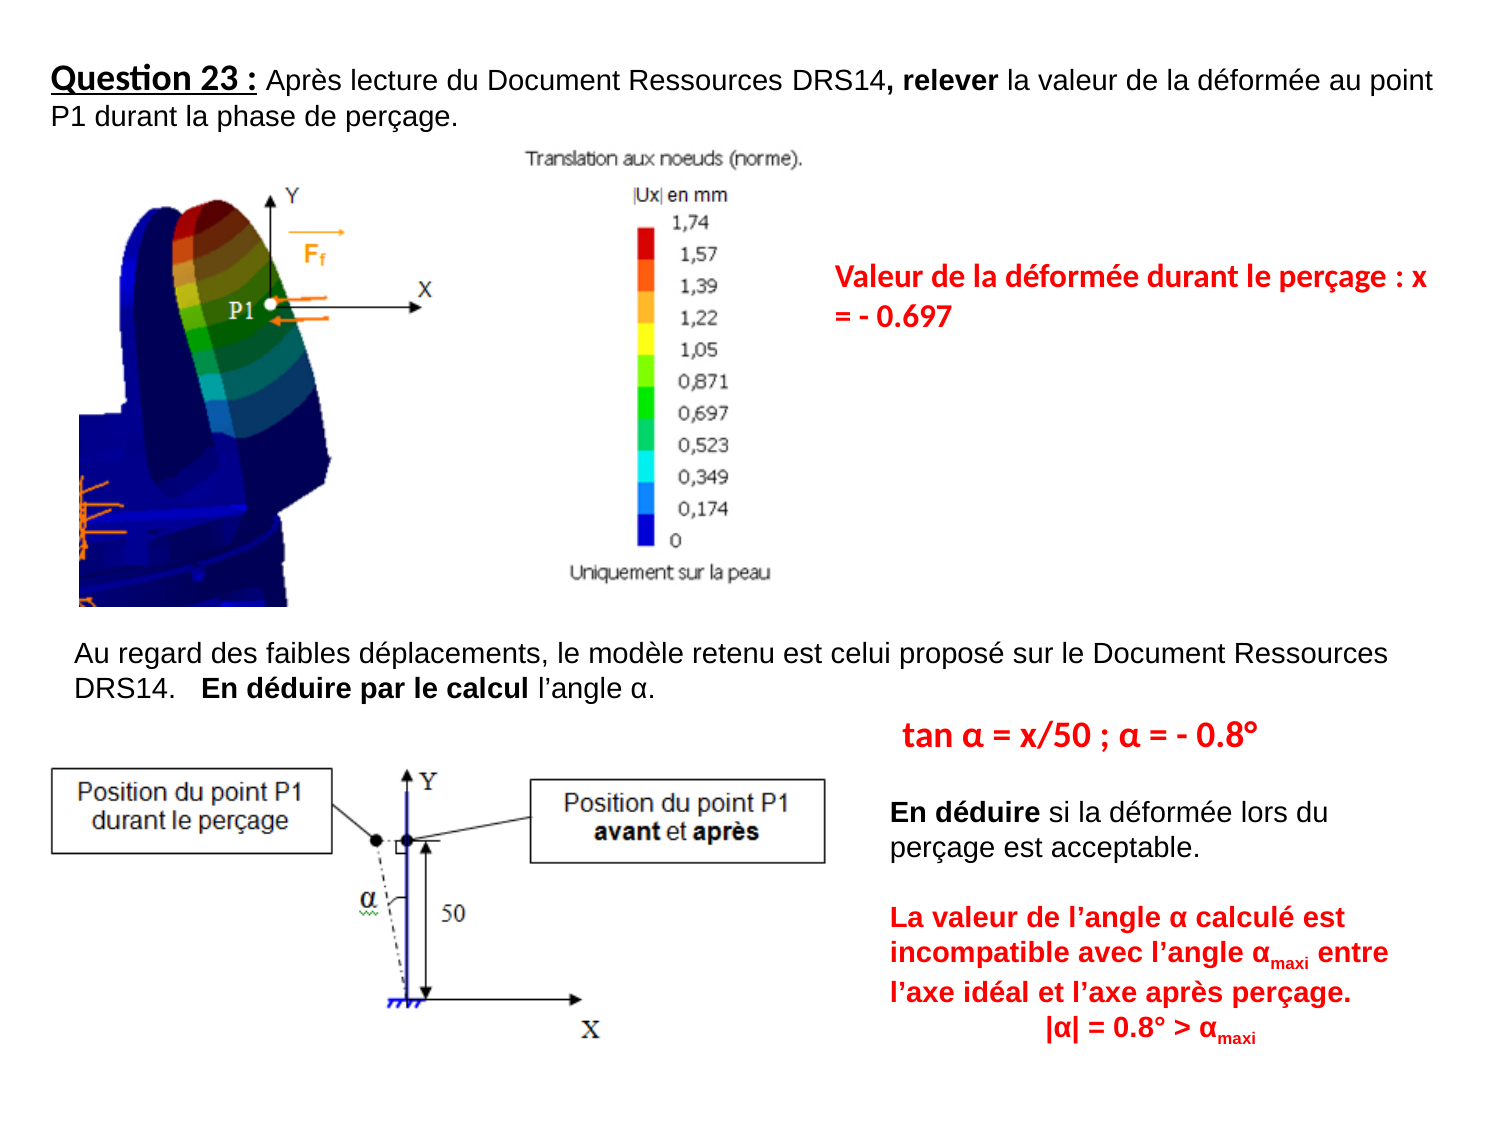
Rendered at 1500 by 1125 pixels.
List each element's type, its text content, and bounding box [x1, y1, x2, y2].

text_box Valeur de la déformée durant le perçage : x = - 0.697 [837, 246, 1444, 342]
picture [79, 105, 834, 608]
text_box tan α = x/50 ; α = - 0.8° [887, 703, 1402, 763]
text_box Question 23 : Après lecture du Document Ressources DRS14, relever la valeur de la déformée au point P1 durant la phase de perçage. [35, 45, 1463, 175]
text_box Au regard des faibles déplacements, le modèle retenu est celui proposé sur le Document Ressources DRS14. En déduire par le calcul l’angle α. [59, 626, 1454, 712]
picture [41, 721, 843, 1054]
text_box En déduire si la déformée lors du perçage est acceptable. La valeur de l’angle α calculé est incompatible avec l’angle αmaxi entre l’axe idéal et l’axe après perçage. |α| = 0.8° > αmaxi [874, 785, 1427, 1055]
